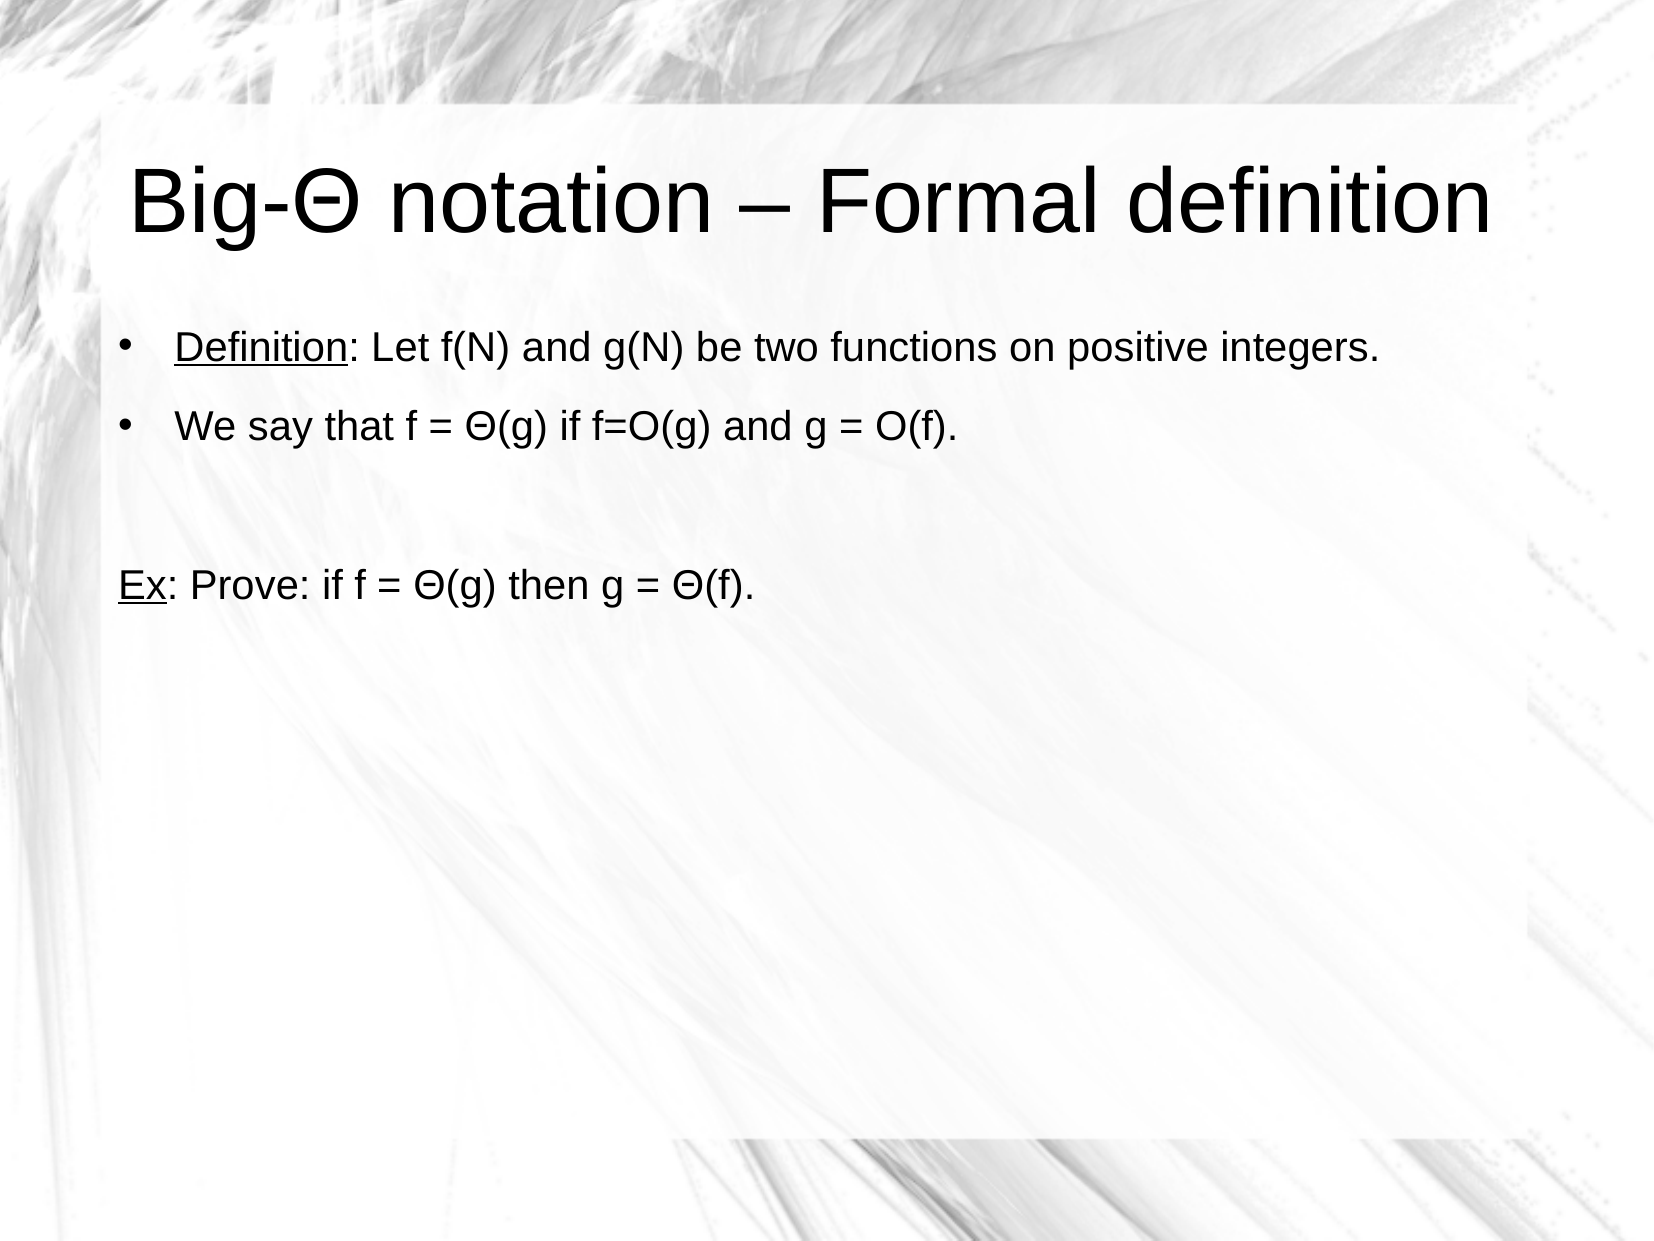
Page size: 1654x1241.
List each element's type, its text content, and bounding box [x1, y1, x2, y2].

picture [0, 0, 1654, 1241]
list Definition: Let f(N) and g(N) be two functions on positive integers. We say that f = Θ(g) if f=O(g) and g = O(f). Ex: Prove: if f = Θ(g) then g = Θ(f). [118, 319, 1571, 1102]
title Big-Θ notation – Formal definition [118, 112, 1506, 281]
